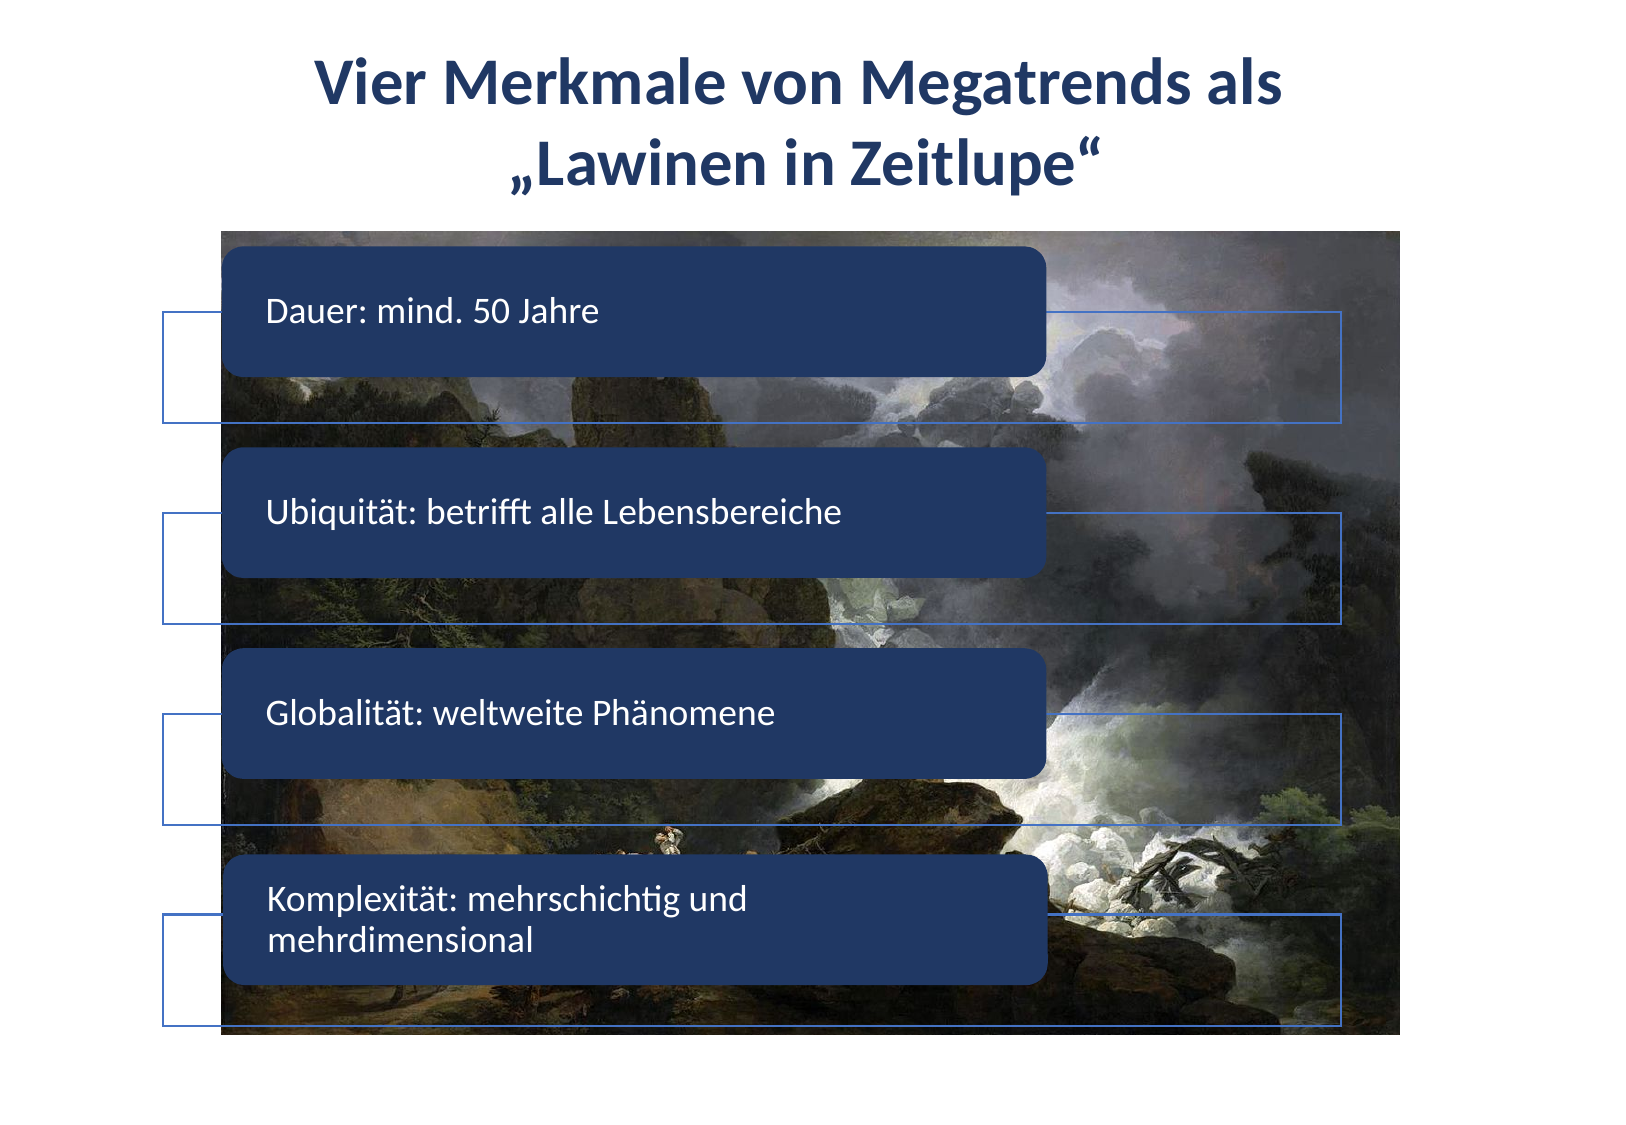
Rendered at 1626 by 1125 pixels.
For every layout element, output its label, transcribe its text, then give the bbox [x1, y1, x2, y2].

picture [221, 231, 1400, 1035]
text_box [162, 243, 1341, 1029]
text_box Vier Merkmale von Megatrends als „Lawinen in Zeitlupe“ [80, 30, 1534, 206]
